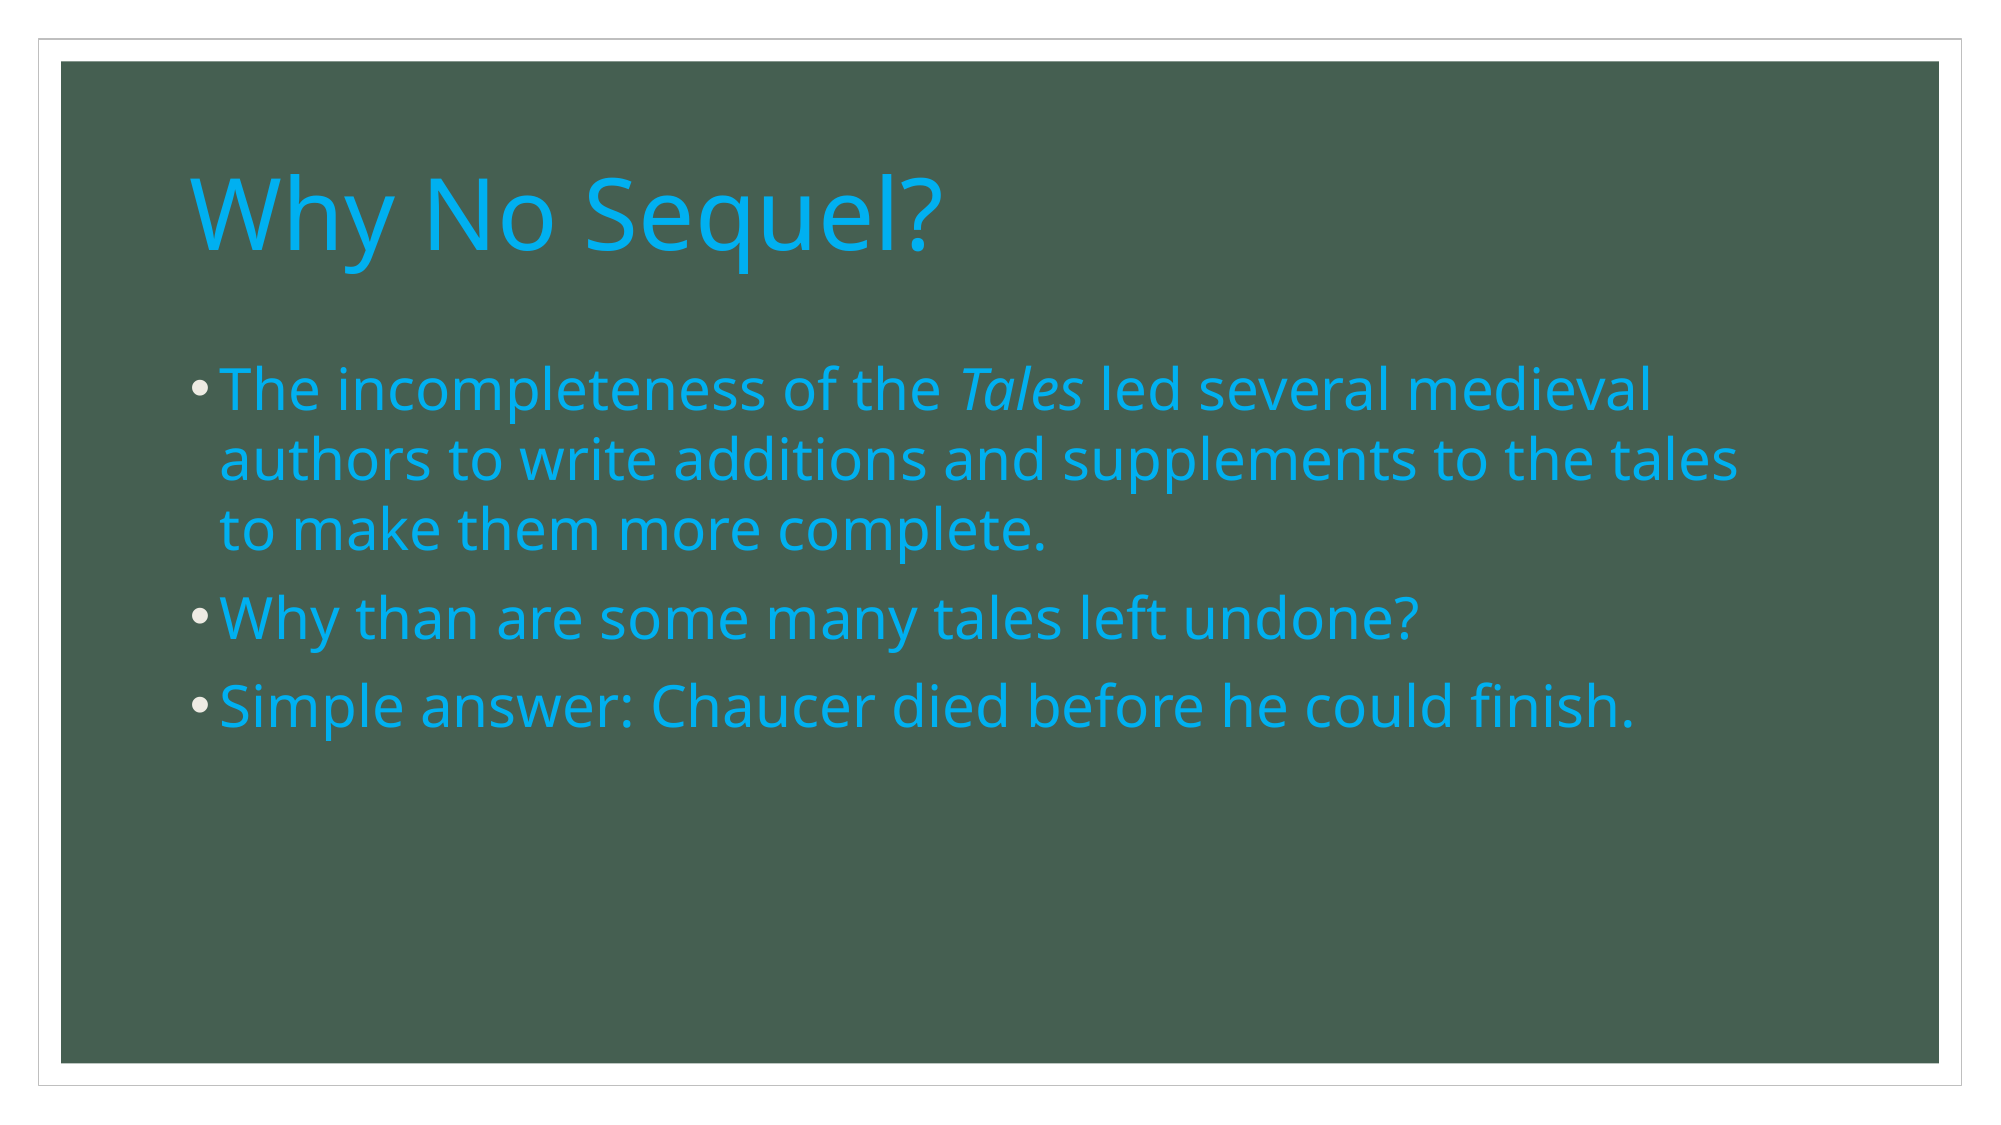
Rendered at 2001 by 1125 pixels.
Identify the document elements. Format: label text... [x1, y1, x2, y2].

list The incompleteness of the Tales led several medieval authors to write additions and supplements to the tales to make them more complete. Why than are some many tales left undone? Simple answer: Chaucer died before he could finish. [174, 345, 1825, 990]
title Why No Sequel? [174, 105, 1825, 331]
